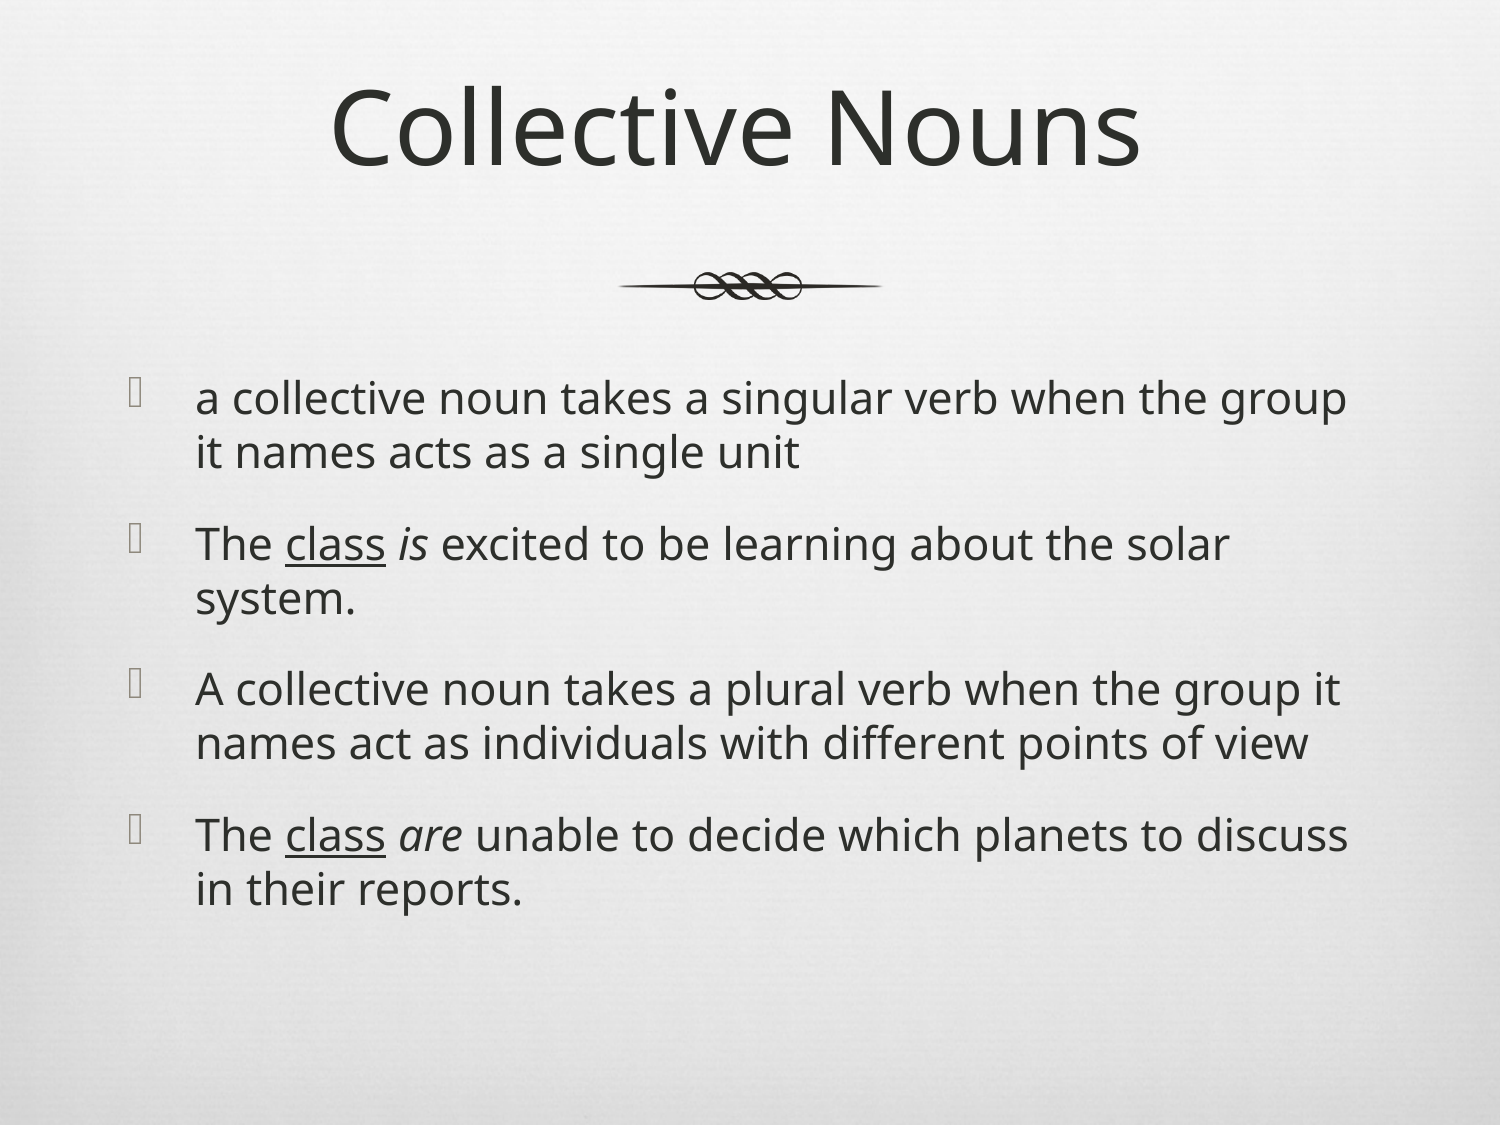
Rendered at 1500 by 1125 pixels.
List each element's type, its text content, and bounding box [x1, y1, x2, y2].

picture [615, 272, 885, 300]
list a collective noun takes a singular verb when the group it names acts as a single unit The class is excited to be learning about the solar system. A collective noun takes a plural verb when the group it names act as individuals with different points of view The class are unable to decide which planets to discuss in their reports. [112, 362, 1388, 963]
title Collective Nouns [112, 11, 1388, 236]
